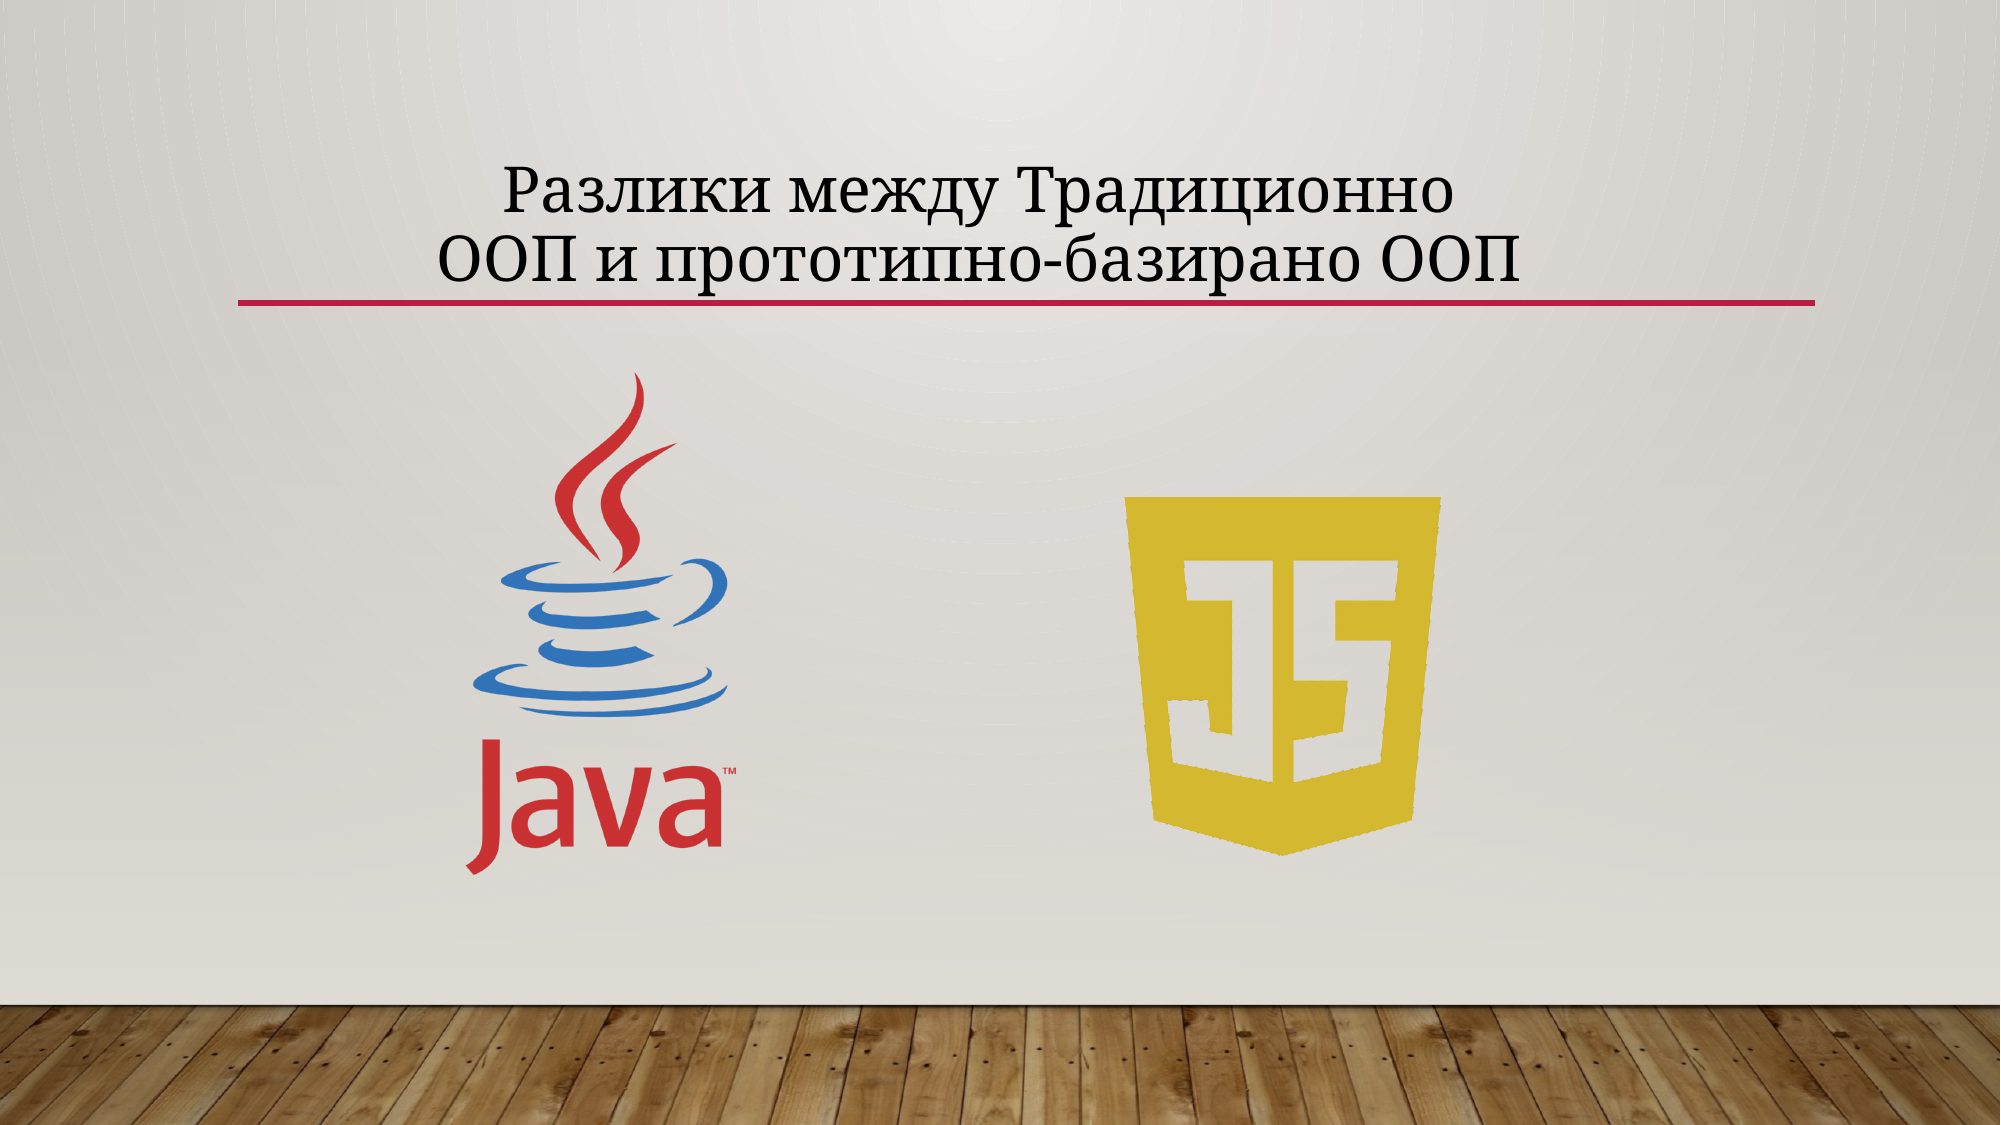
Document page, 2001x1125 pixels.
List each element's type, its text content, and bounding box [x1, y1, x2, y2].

picture [325, 348, 876, 899]
picture [0, 1005, 2000, 1125]
text_box Разлики между Традиционно ООП и прототипно-базирано ООП [420, 145, 1539, 308]
picture [1124, 497, 1441, 856]
